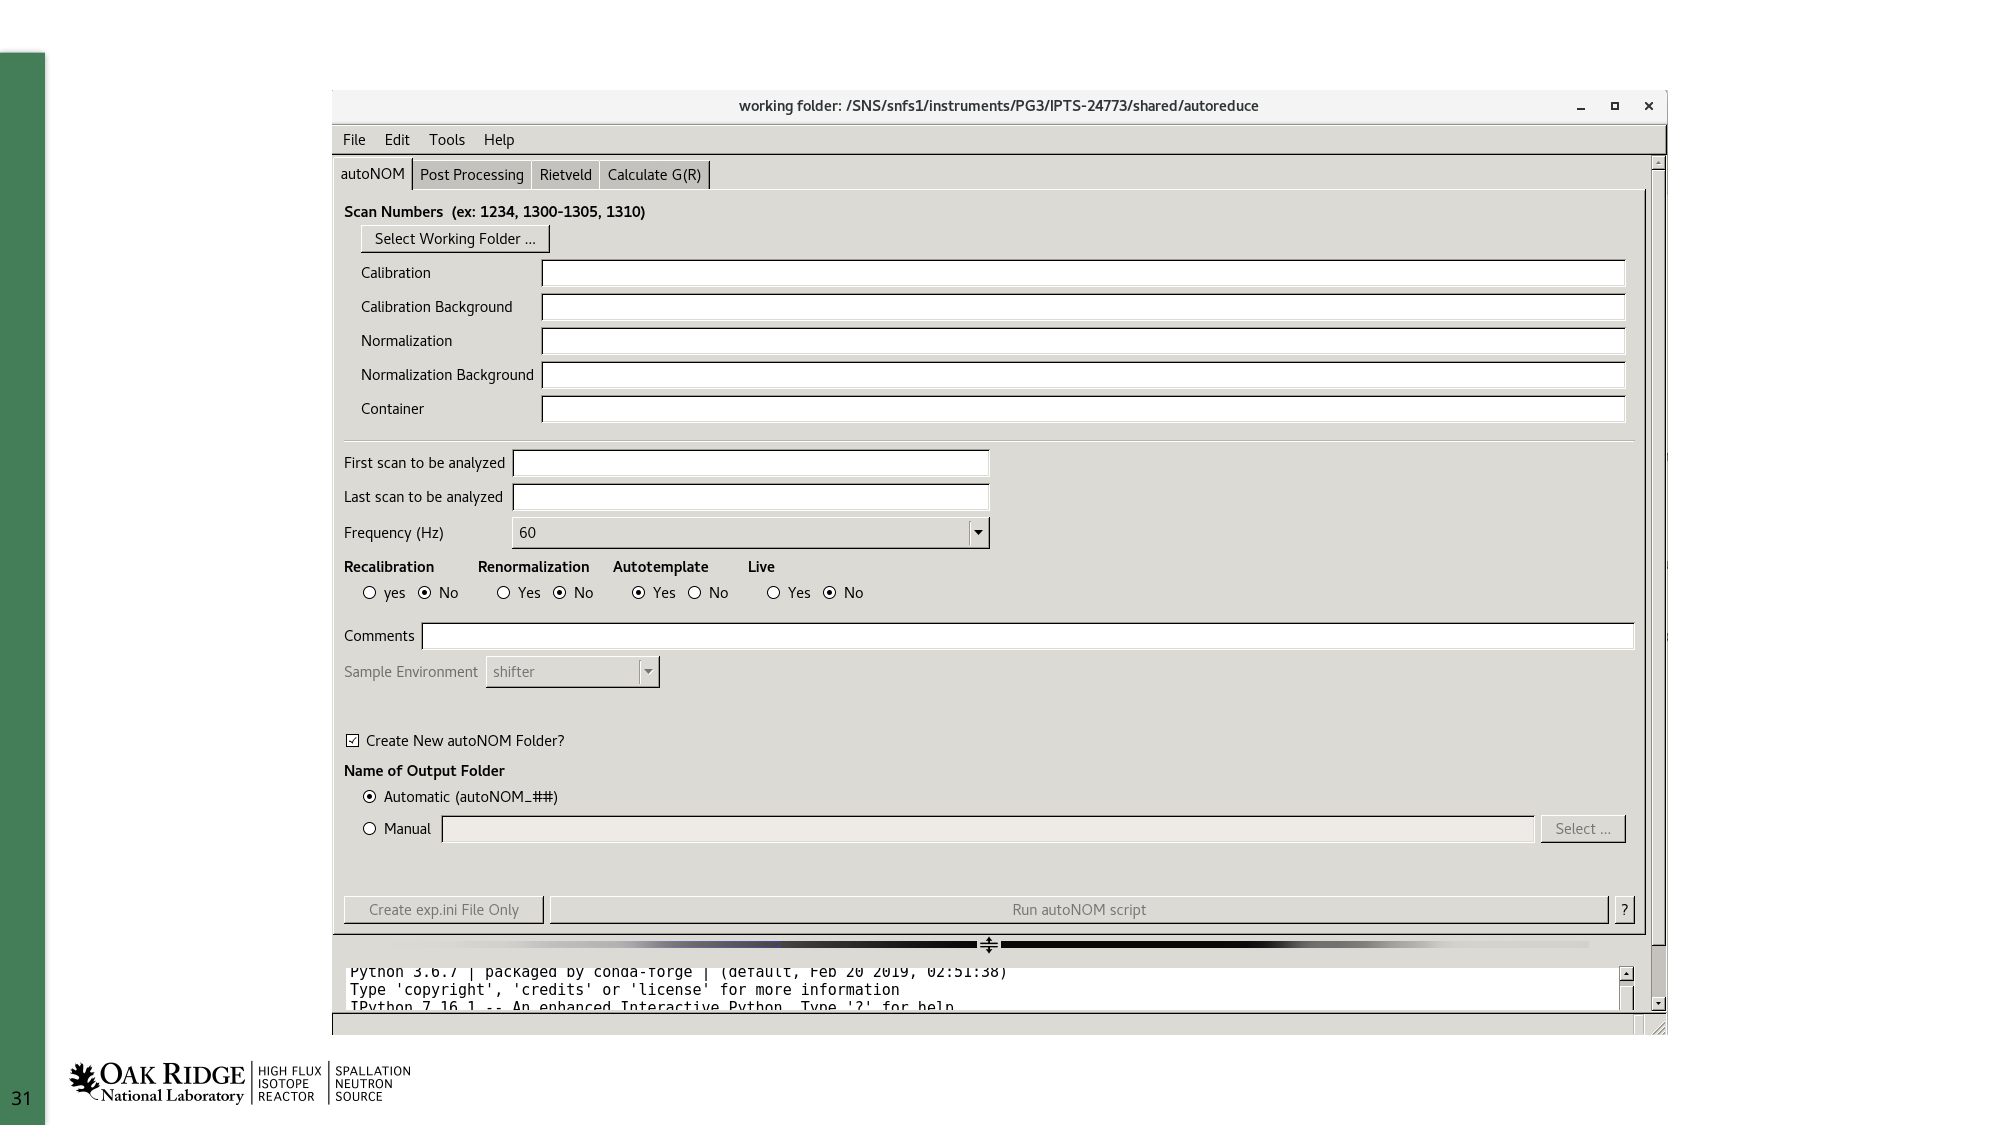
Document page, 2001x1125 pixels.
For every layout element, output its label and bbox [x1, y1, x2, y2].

picture [332, 89, 1668, 1036]
picture [66, 1058, 413, 1108]
